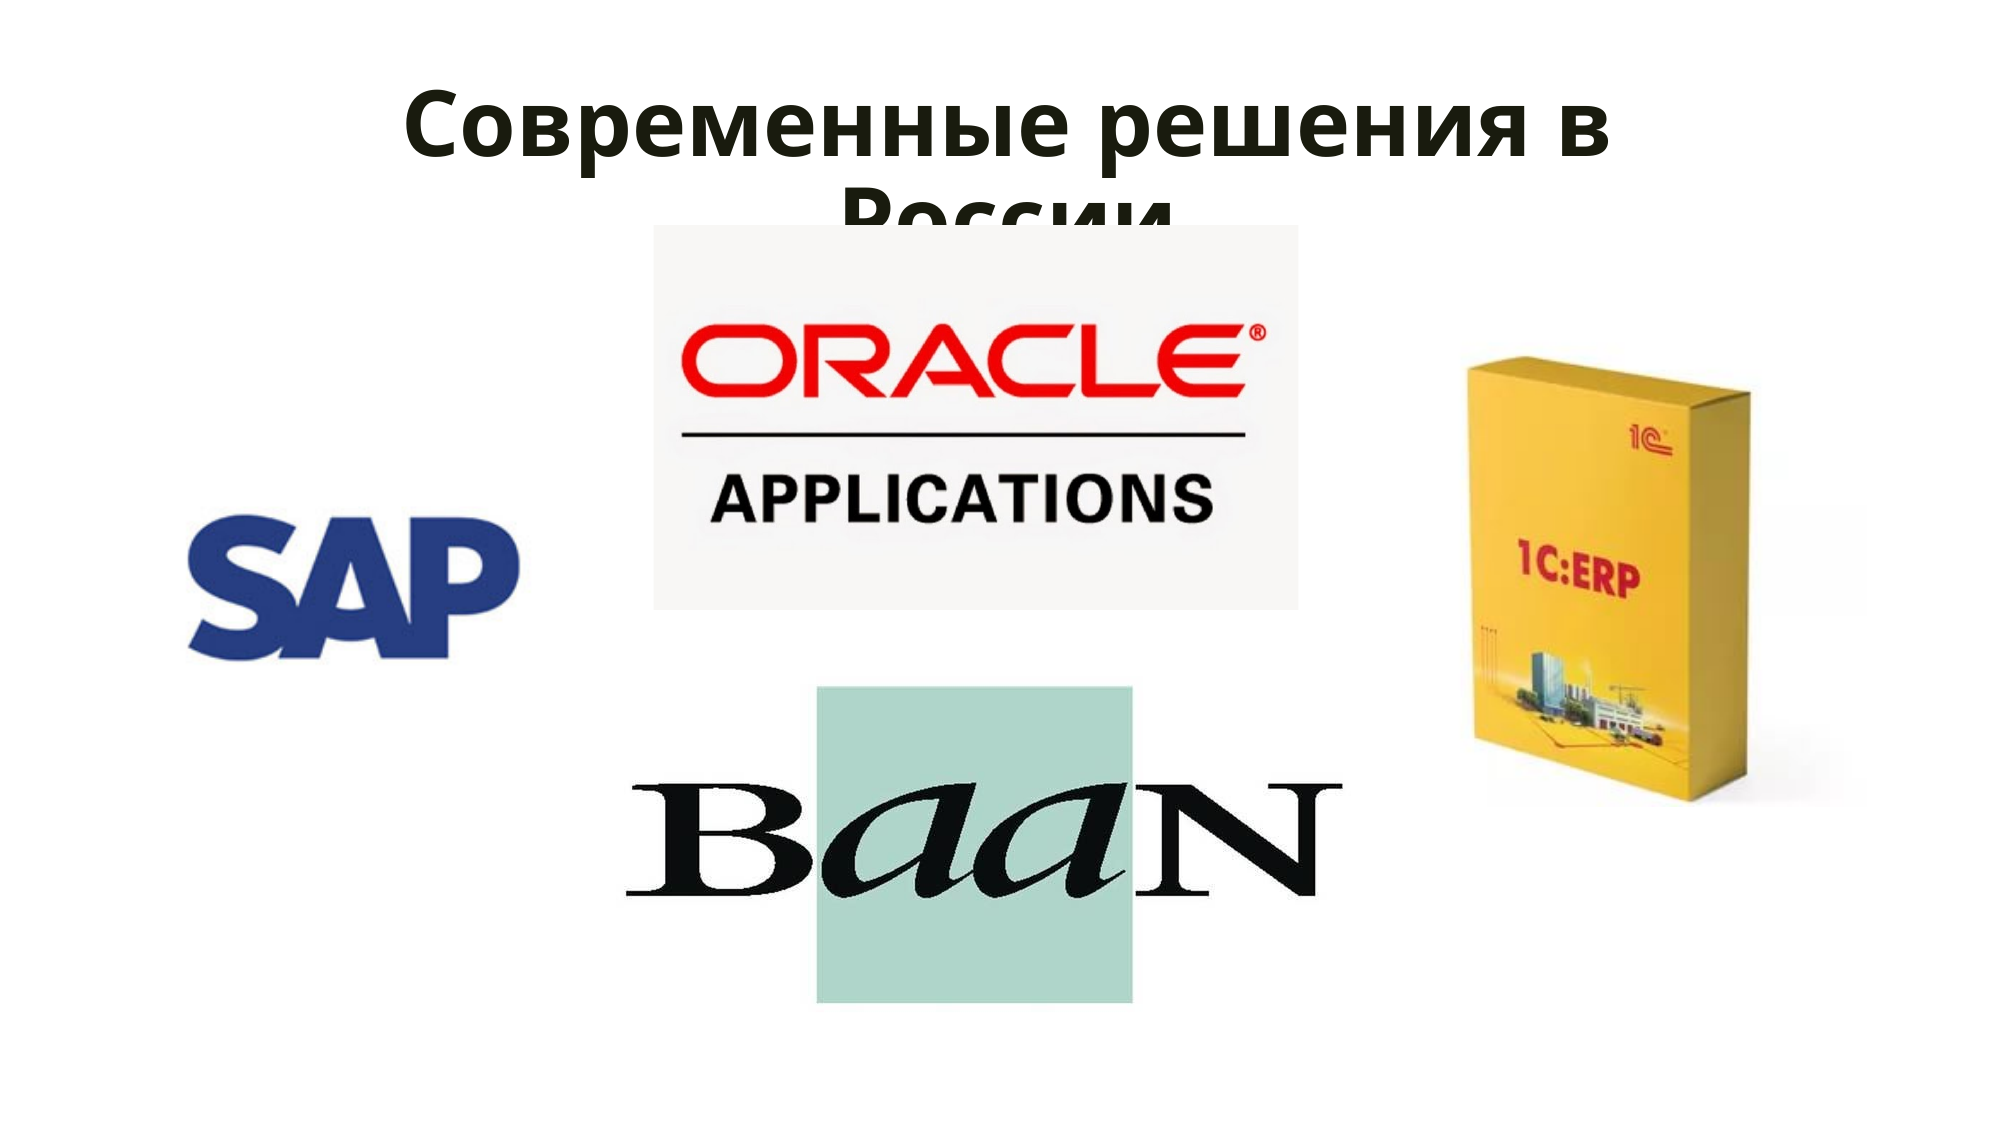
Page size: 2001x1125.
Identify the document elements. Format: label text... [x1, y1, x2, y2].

picture [0, 224, 1867, 1035]
title Современные решения в России [220, 70, 1796, 315]
